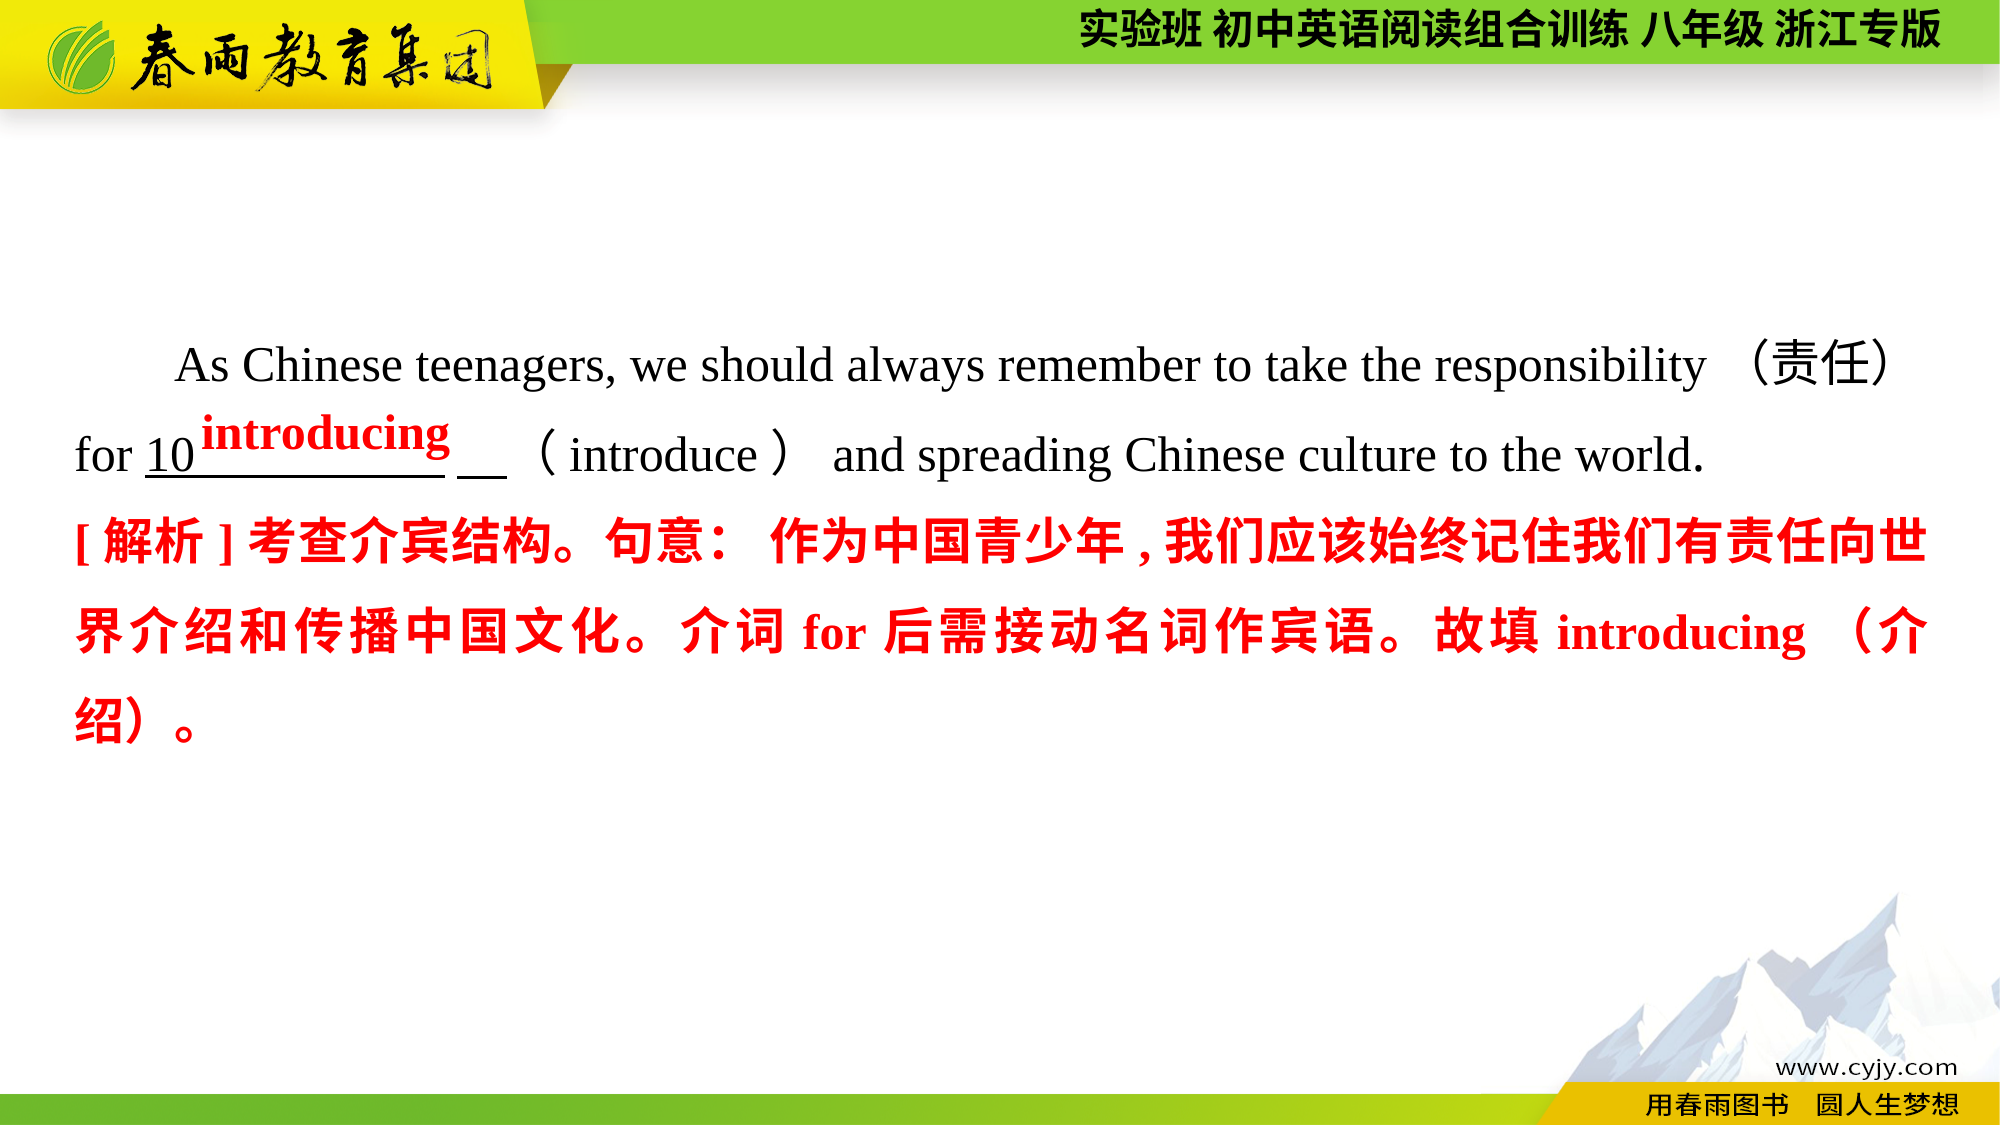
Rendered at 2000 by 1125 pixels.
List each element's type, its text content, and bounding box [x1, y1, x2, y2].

list As Chinese teenagers, we should always remember to take the responsibility（责任）for 10 （introduce）and spreading Chinese culture to the world. [59, 294, 1944, 471]
picture [0, 0, 2000, 1125]
text_box [解析]考查介宾结构。句意： 作为中国青少年,我们应该始终记住我们有责任向世界介绍和传播中国文化。介词for后需接动名词作宾语。故填introducing（介绍）。 [59, 471, 1944, 757]
text_box introducing [186, 392, 466, 468]
